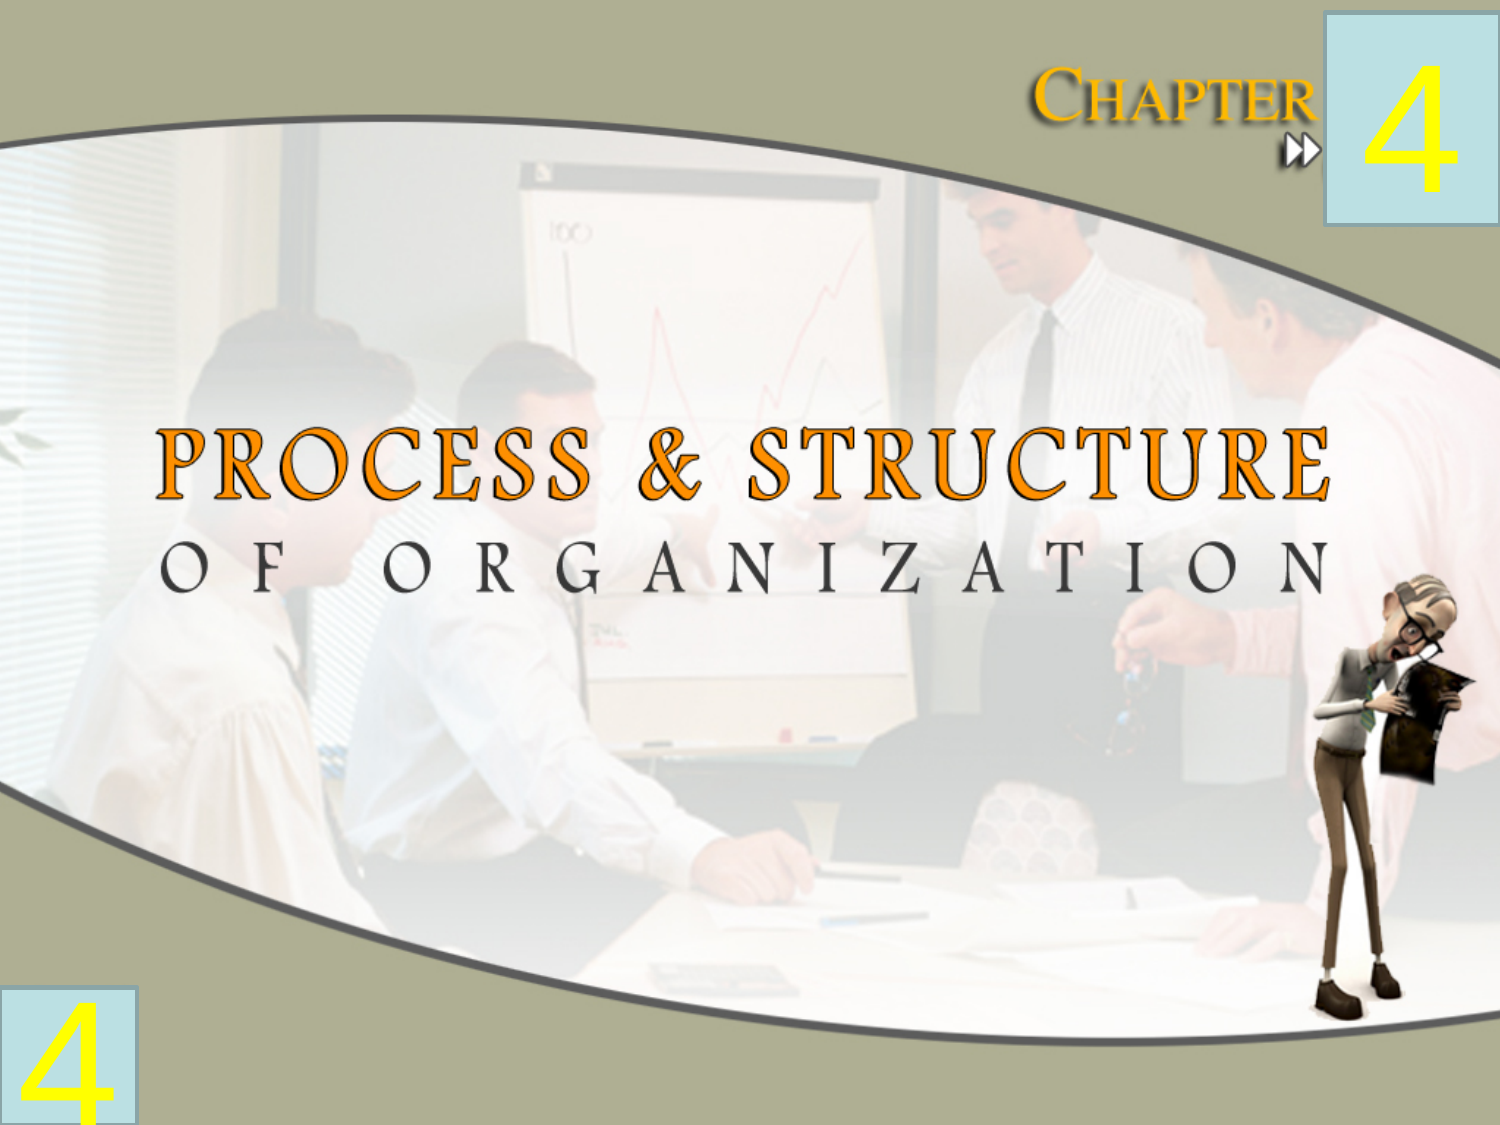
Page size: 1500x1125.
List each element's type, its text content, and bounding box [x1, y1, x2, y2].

text_box 4 [1323, 10, 1500, 227]
text_box 4 [0, 985, 139, 1125]
picture [0, 0, 1500, 1125]
